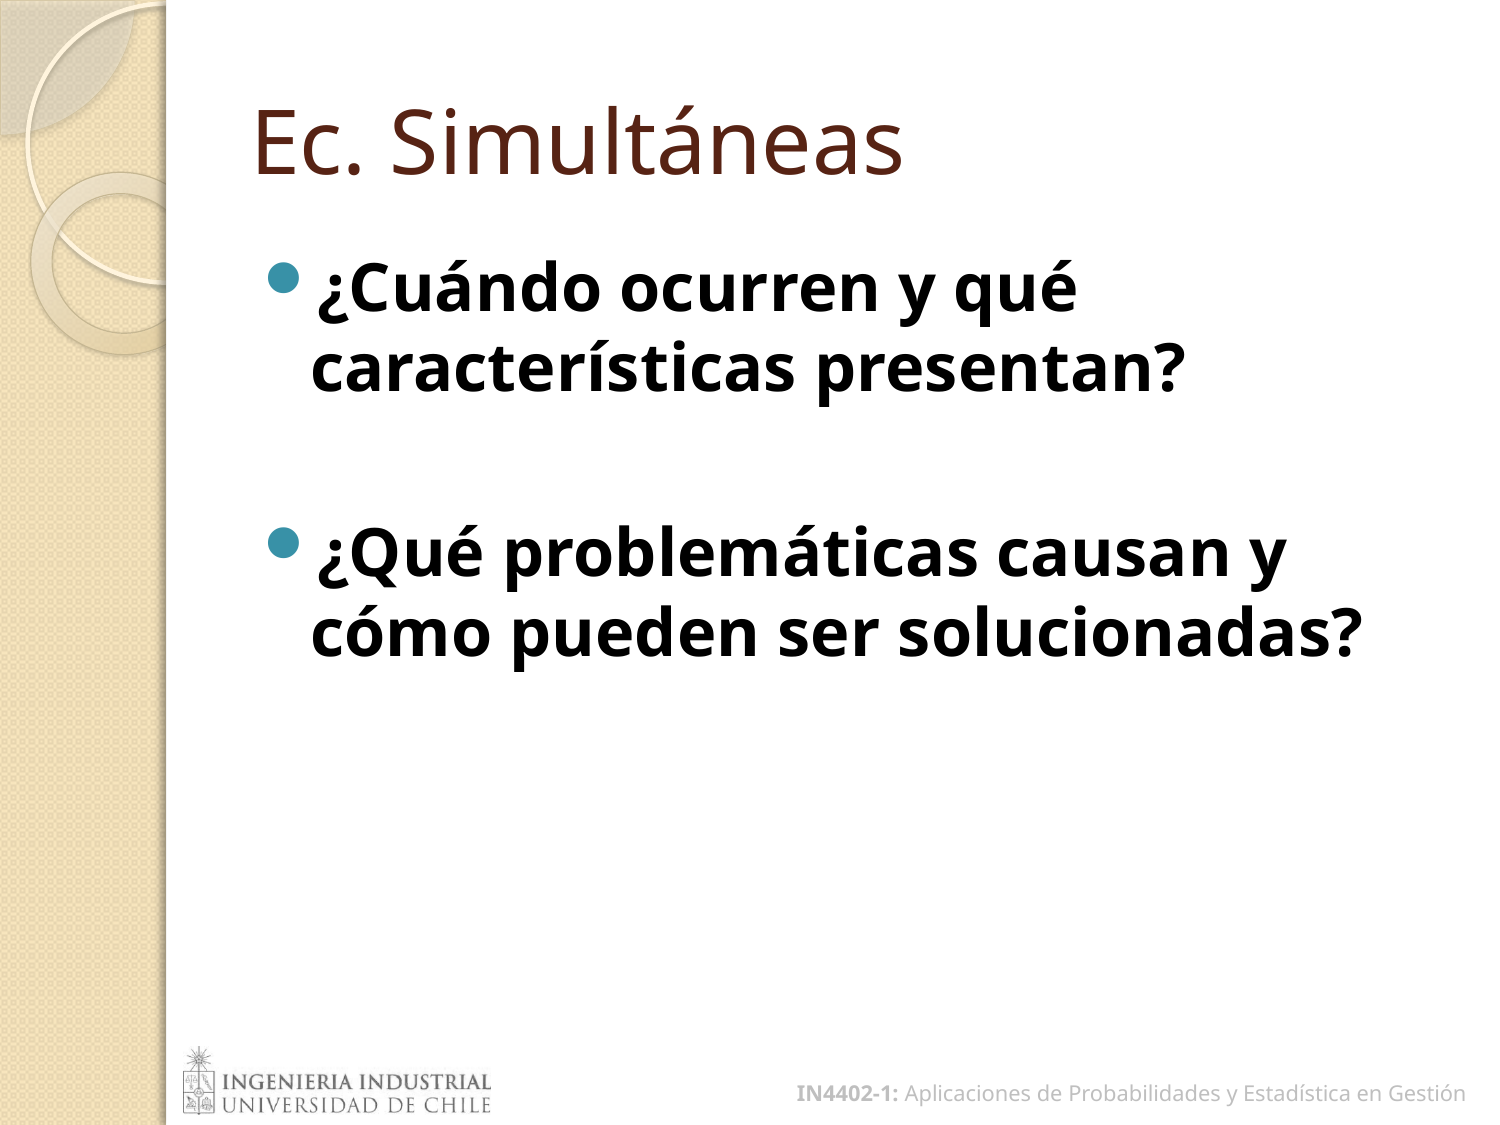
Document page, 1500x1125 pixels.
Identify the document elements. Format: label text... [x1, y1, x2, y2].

list ¿Cuándo ocurren y qué características presentan? ¿Qué problemáticas causan y cómo pueden ser solucionadas? [235, 237, 1466, 1025]
picture [183, 1046, 491, 1115]
title Ec. Simultáneas [235, 45, 1466, 233]
